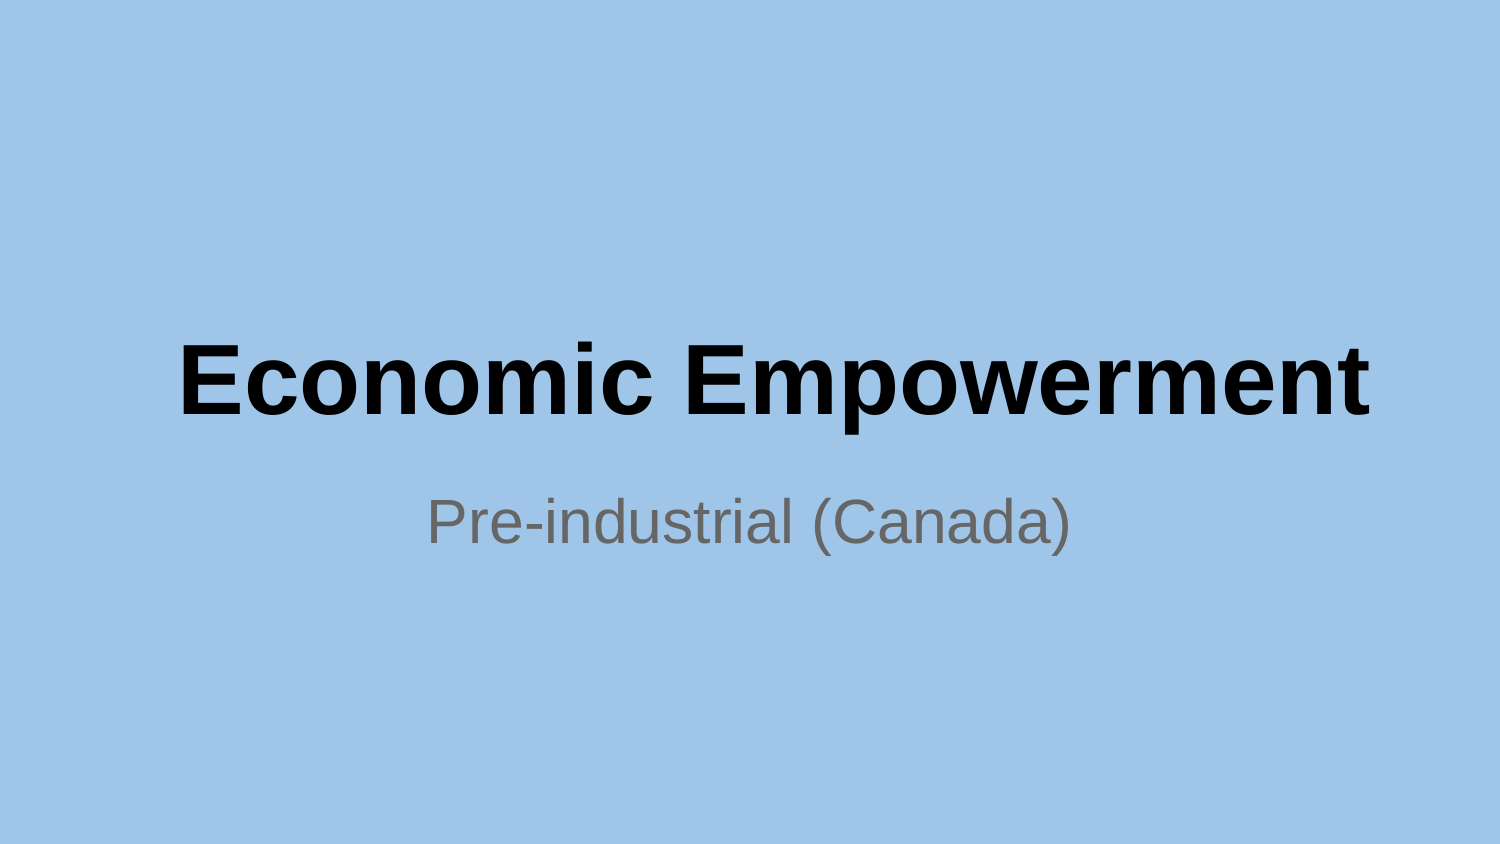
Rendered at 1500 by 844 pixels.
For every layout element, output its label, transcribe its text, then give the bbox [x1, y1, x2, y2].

subtitle Pre-industrial (Canada) [112, 465, 1388, 595]
title Economic Empowerment [112, 259, 1388, 450]
